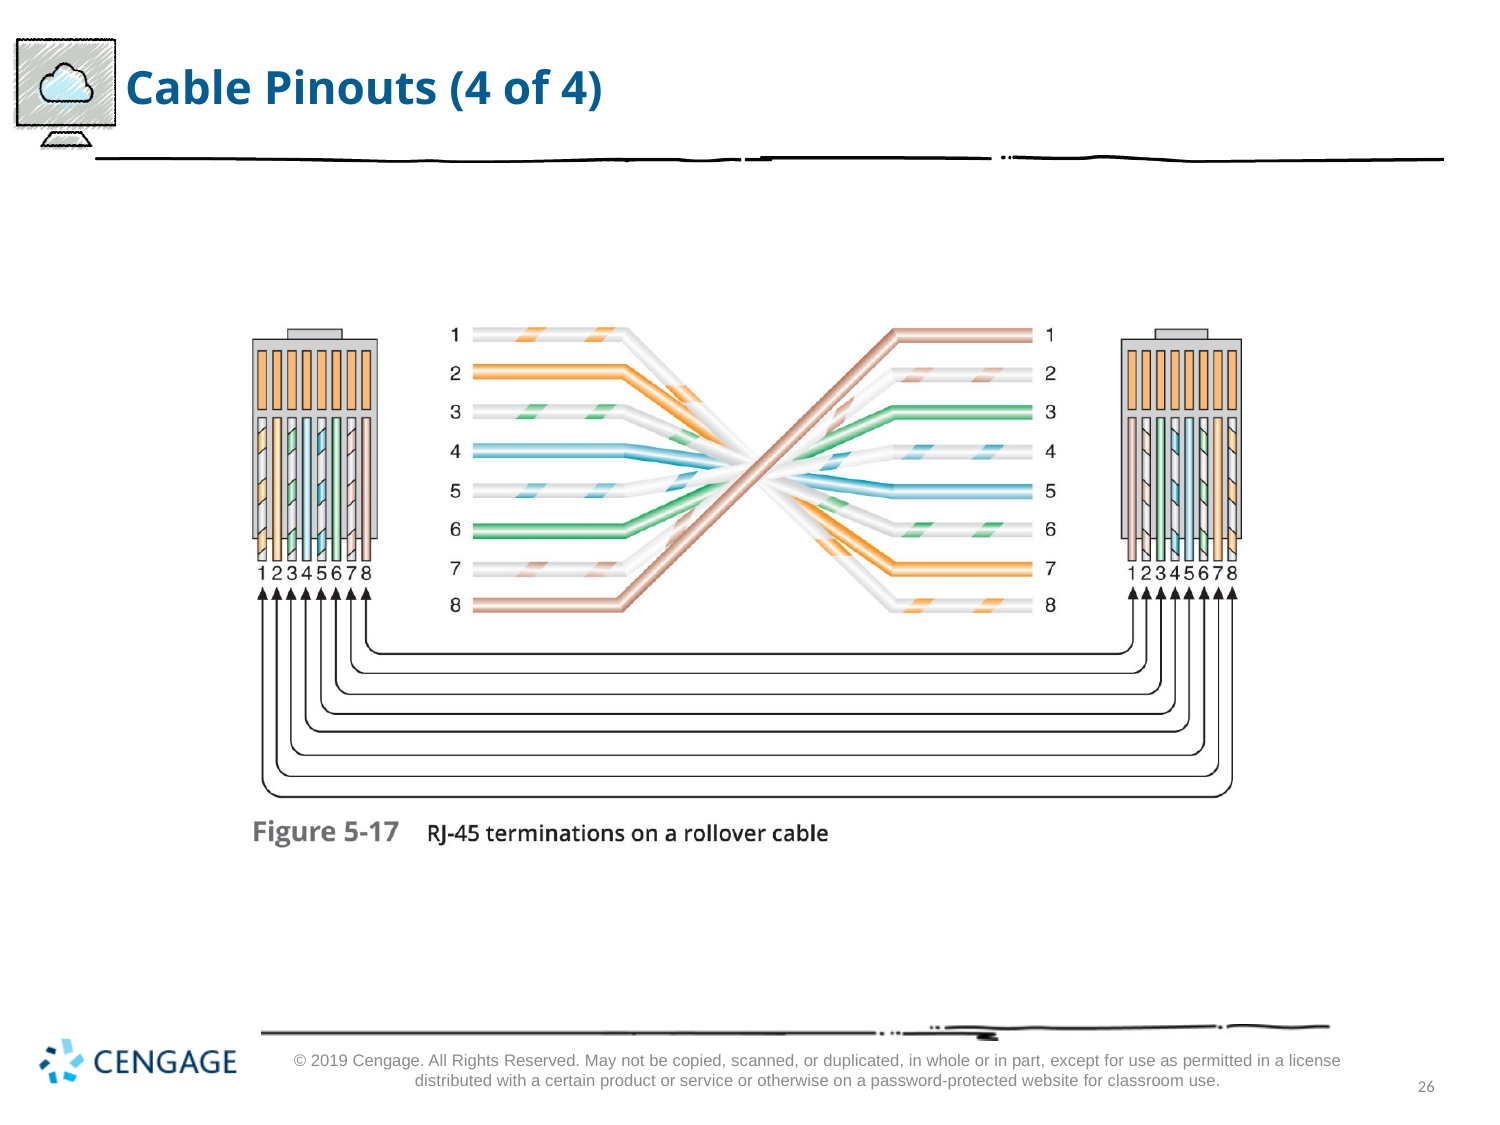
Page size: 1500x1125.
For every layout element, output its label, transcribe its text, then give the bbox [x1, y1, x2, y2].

picture [249, 324, 1244, 851]
picture [95, 155, 1444, 163]
picture [13, 36, 117, 151]
picture [19, 1025, 249, 1096]
footer © 2019 Cengage. All Rights Reserved. May not be copied, scanned, or duplicated, in whole or in part, except for use as permitted in a license distributed with a certain product or service or otherwise on a password-protected website for classroom use. [262, 1050, 1375, 1091]
title Cable Pinouts (4 of 4) [125, 66, 1442, 116]
picture [261, 1024, 1331, 1041]
